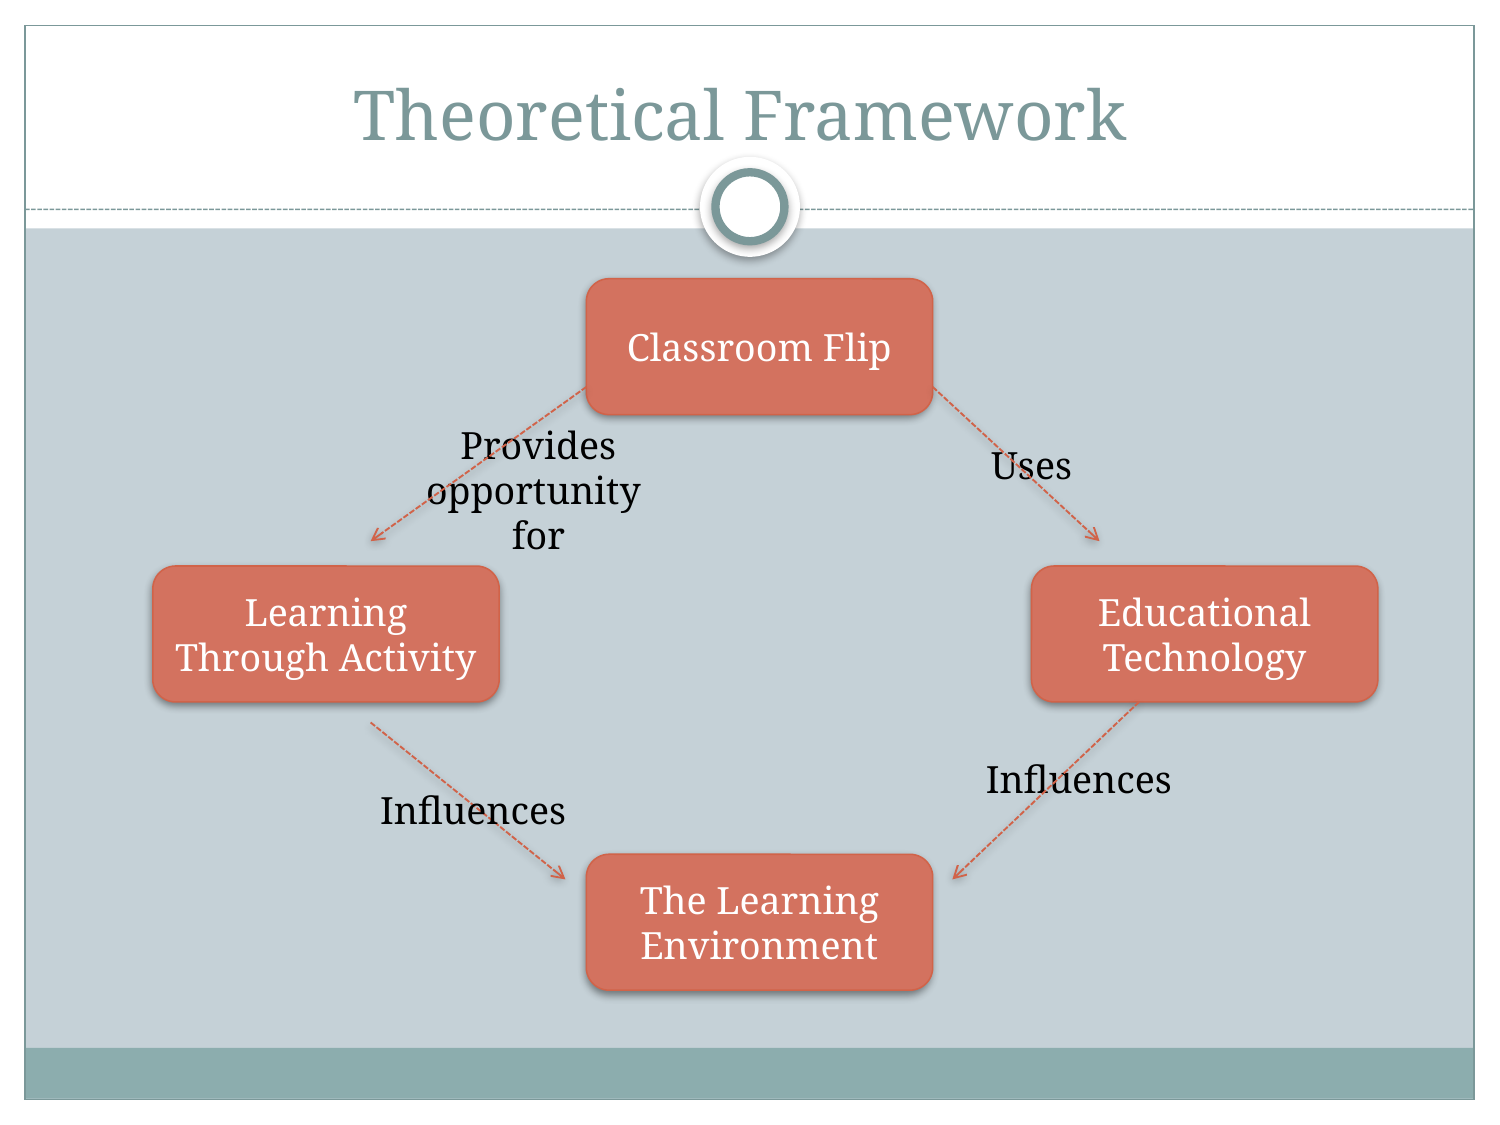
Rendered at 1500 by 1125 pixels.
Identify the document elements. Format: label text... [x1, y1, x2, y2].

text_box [932, 386, 1100, 542]
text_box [370, 722, 566, 880]
text_box The Learning Environment [585, 853, 934, 991]
text_box Provides opportunity for [403, 420, 674, 565]
text_box Educational Technology [1030, 565, 1379, 703]
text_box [370, 386, 587, 542]
text_box Learning Through Activity [152, 565, 500, 703]
title Theoretical Framework [49, 37, 1450, 162]
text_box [952, 701, 1140, 880]
text_box Influences [571, 779, 581, 839]
text_box Influences [1146, 748, 1187, 809]
text_box Classroom Flip [585, 277, 934, 416]
